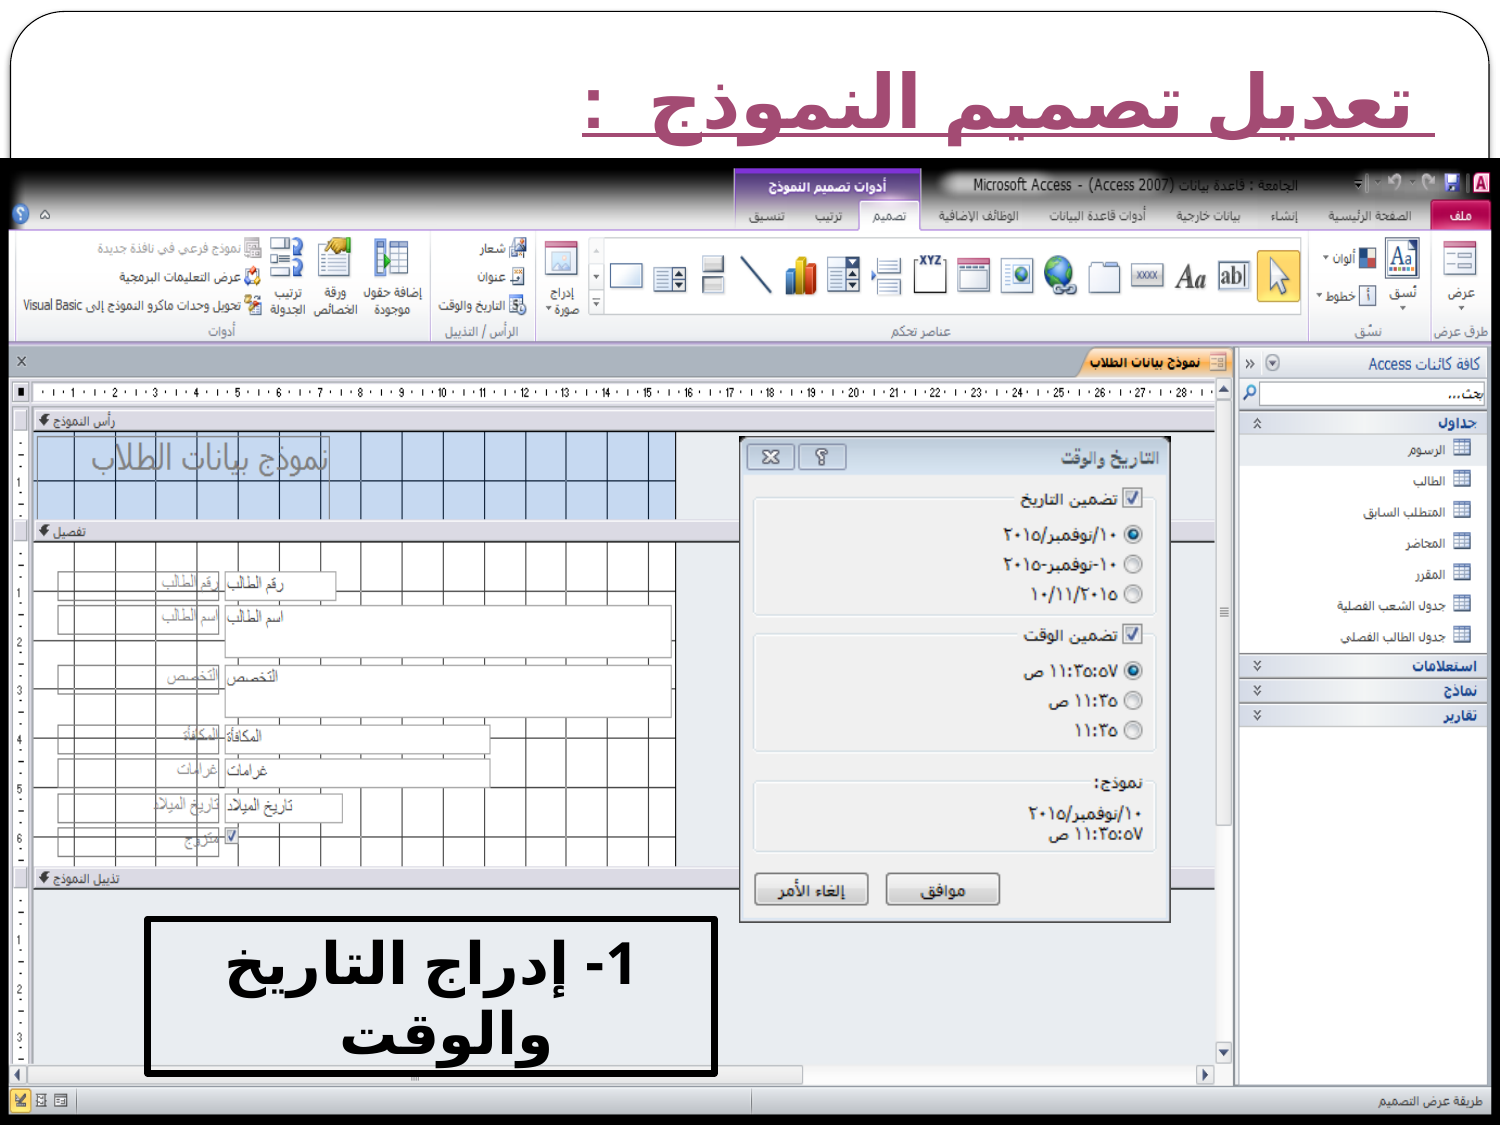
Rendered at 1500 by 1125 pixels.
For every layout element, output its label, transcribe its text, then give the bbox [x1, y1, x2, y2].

text_box تعديل تصميم النموذج : [100, 0, 1451, 157]
picture [0, 158, 1500, 1125]
